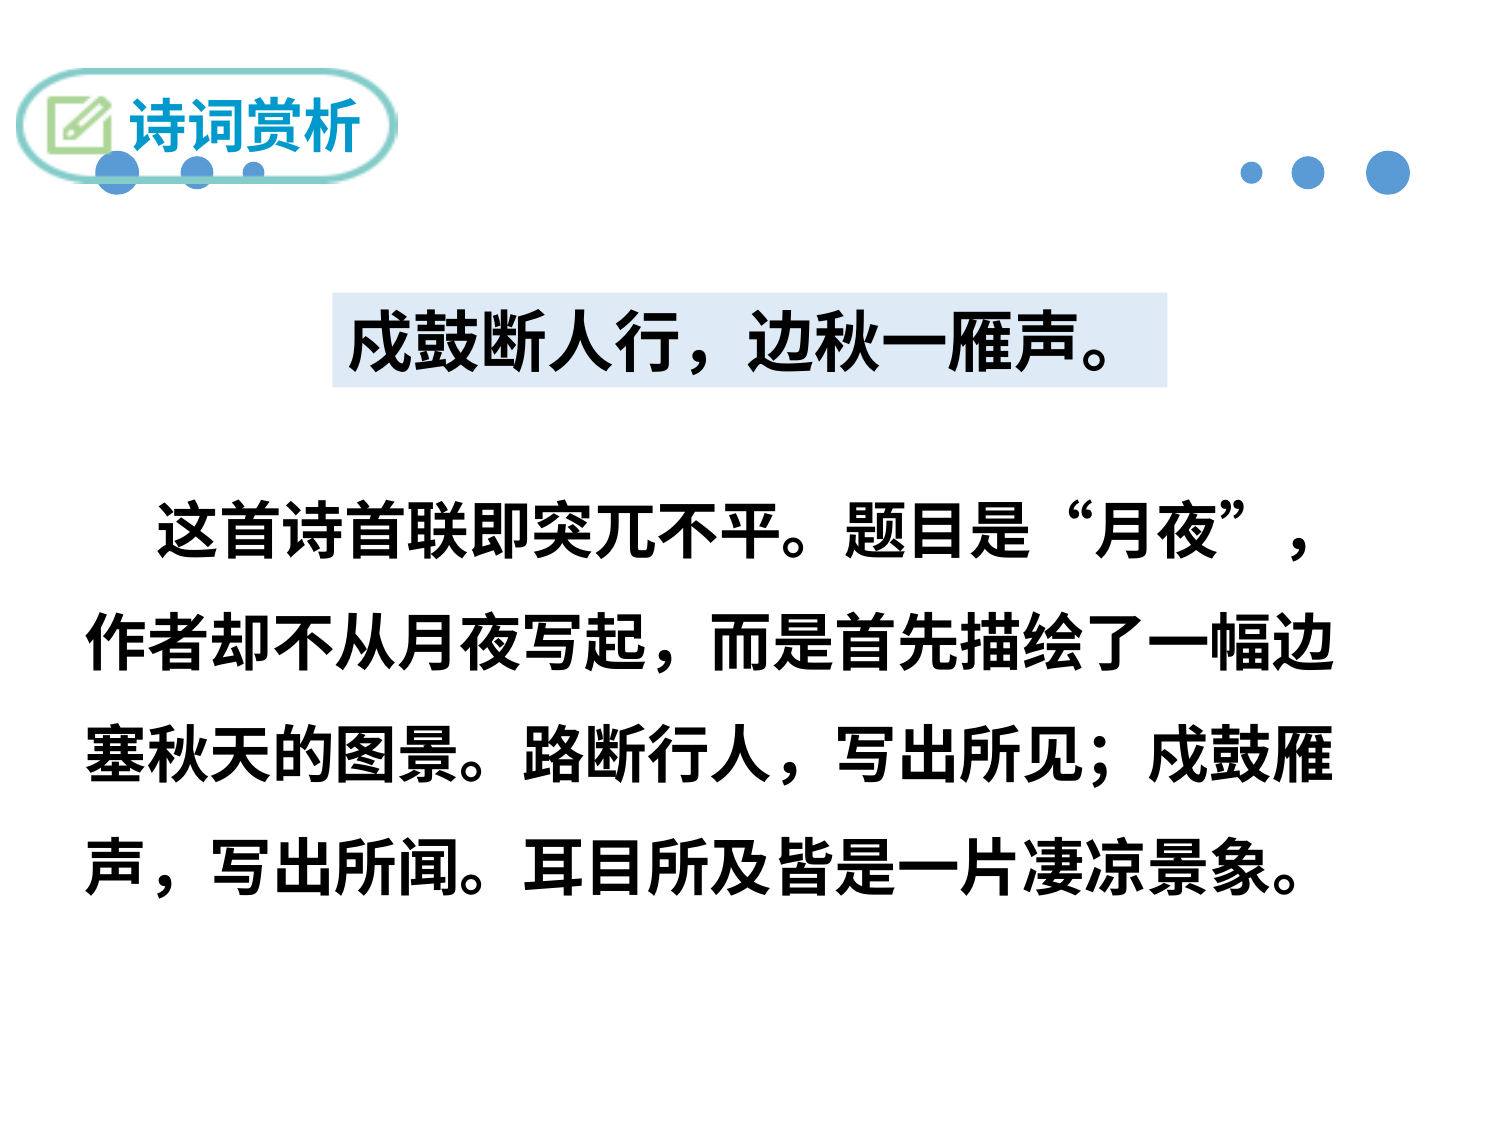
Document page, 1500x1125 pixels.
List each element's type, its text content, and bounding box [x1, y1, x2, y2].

text_box 戍鼓断人行，边秋一雁声。 [332, 292, 1168, 388]
text_box 这首诗首联即突兀不平。题目是“月夜”，作者却不从月夜写起，而是首先描绘了一幅边塞秋天的图景。路断行人，写出所见；戍鼓雁声，写出所闻。耳目所及皆是一片凄凉景象。 [69, 445, 1401, 910]
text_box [16, 68, 398, 184]
